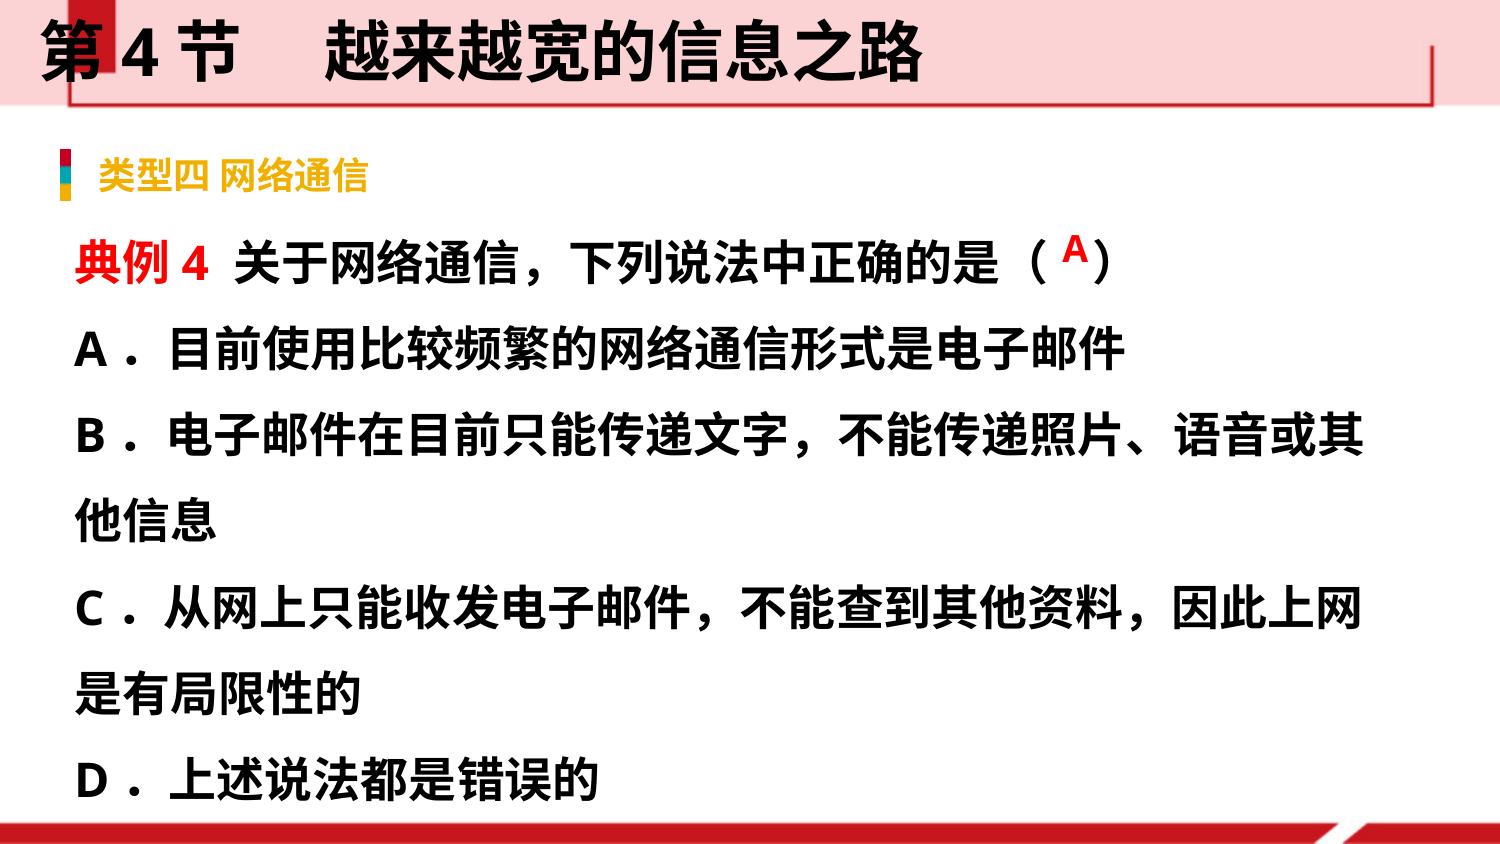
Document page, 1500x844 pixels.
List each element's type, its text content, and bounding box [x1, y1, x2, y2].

text_box 第4节 越来越宽的信息之路 [27, 3, 937, 96]
picture [0, 0, 1500, 844]
text_box 典例4 关于网络通信，下列说法中正确的是（ ） A．目前使用比较频繁的网络通信形式是电子邮件 B．电子邮件在目前只能传递文字，不能传递照片、语音或其他信息 C．从网上只能收发电子邮件，不能查到其他资料，因此上网是有局限性的 D．上述说法都是错误的 [62, 198, 1403, 813]
text_box A [1050, 219, 1100, 276]
text_box 类型四 网络通信 [87, 123, 382, 198]
